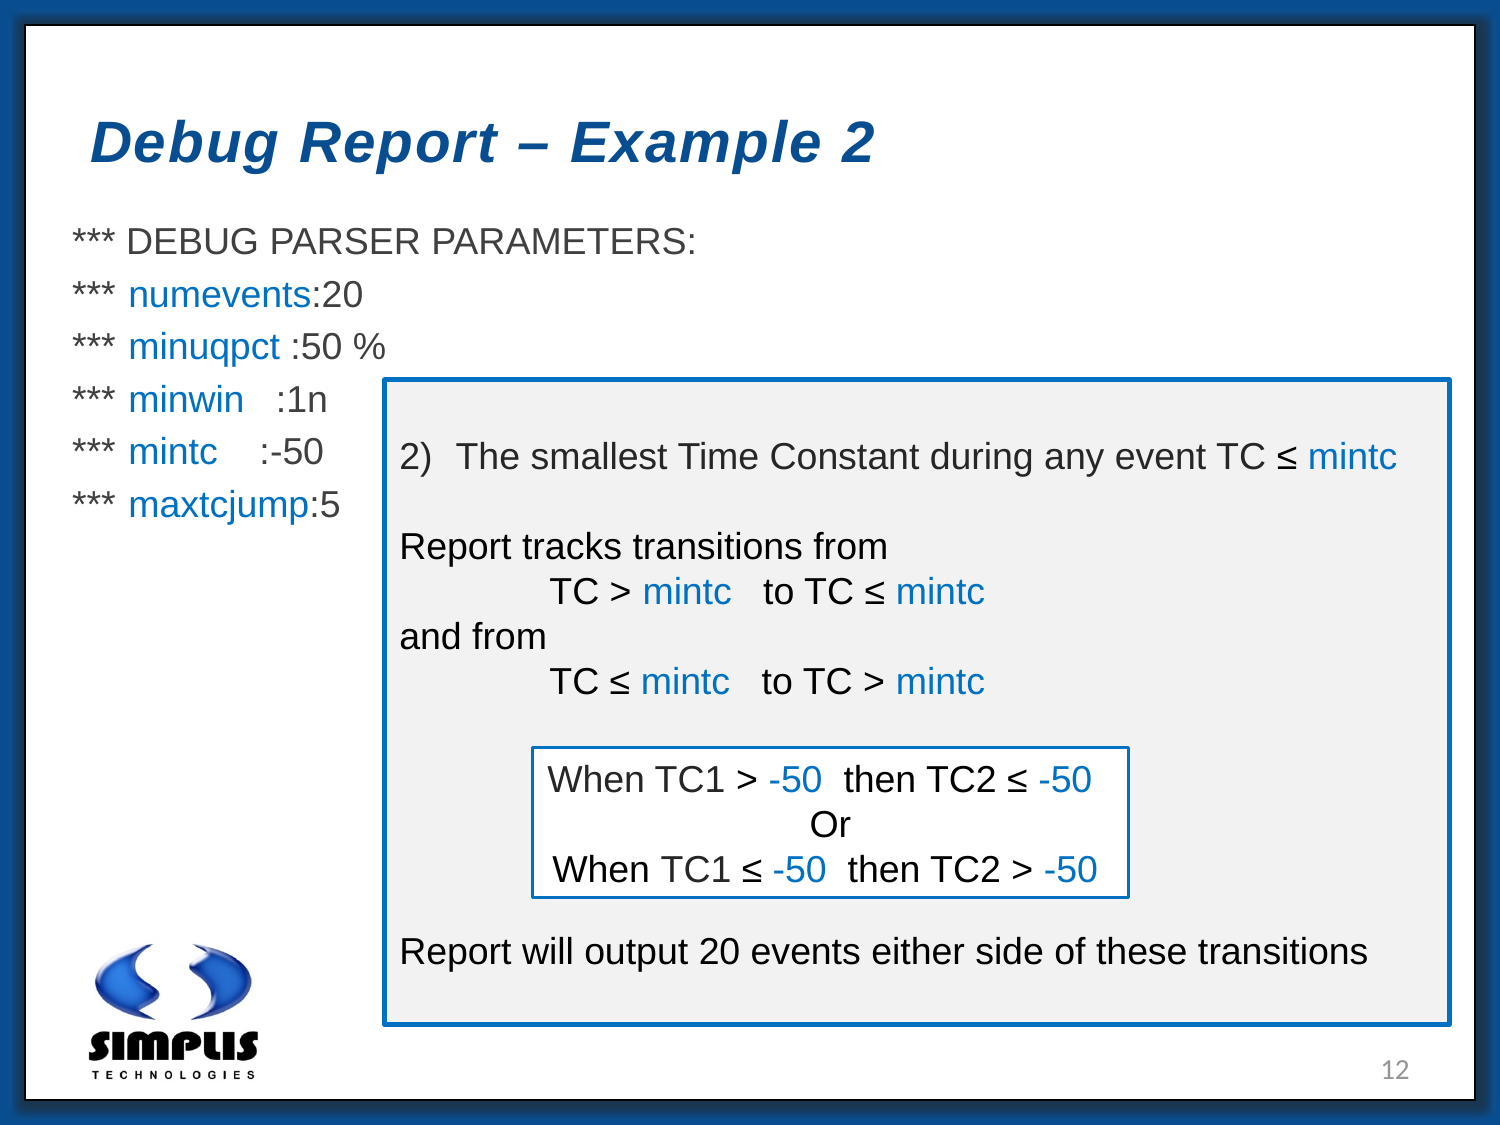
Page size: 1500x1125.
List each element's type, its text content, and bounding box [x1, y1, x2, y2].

title Debug Report – Example 2 [75, 45, 1425, 233]
text_box When TC1 > -50 then TC2 ≤ -50 Or When TC1 ≤ -50 then TC2 > -50 [532, 747, 1129, 898]
text_box The smallest Time Constant during any event TC ≤ mintc Report tracks transitions from TC > mintc to TC ≤ mintc and from TC ≤ mintc to TC > mintc Report will output 20 events either side of these transitions [384, 379, 1450, 1025]
picture [83, 934, 263, 1088]
slide_number 12 [1074, 1042, 1425, 1103]
list *** DEBUG PARSER PARAMETERS: *** numevents:20 *** minuqpct :50 % *** minwin :1n *** mintc :-50 *** maxtcjump:5 [56, 209, 1407, 925]
